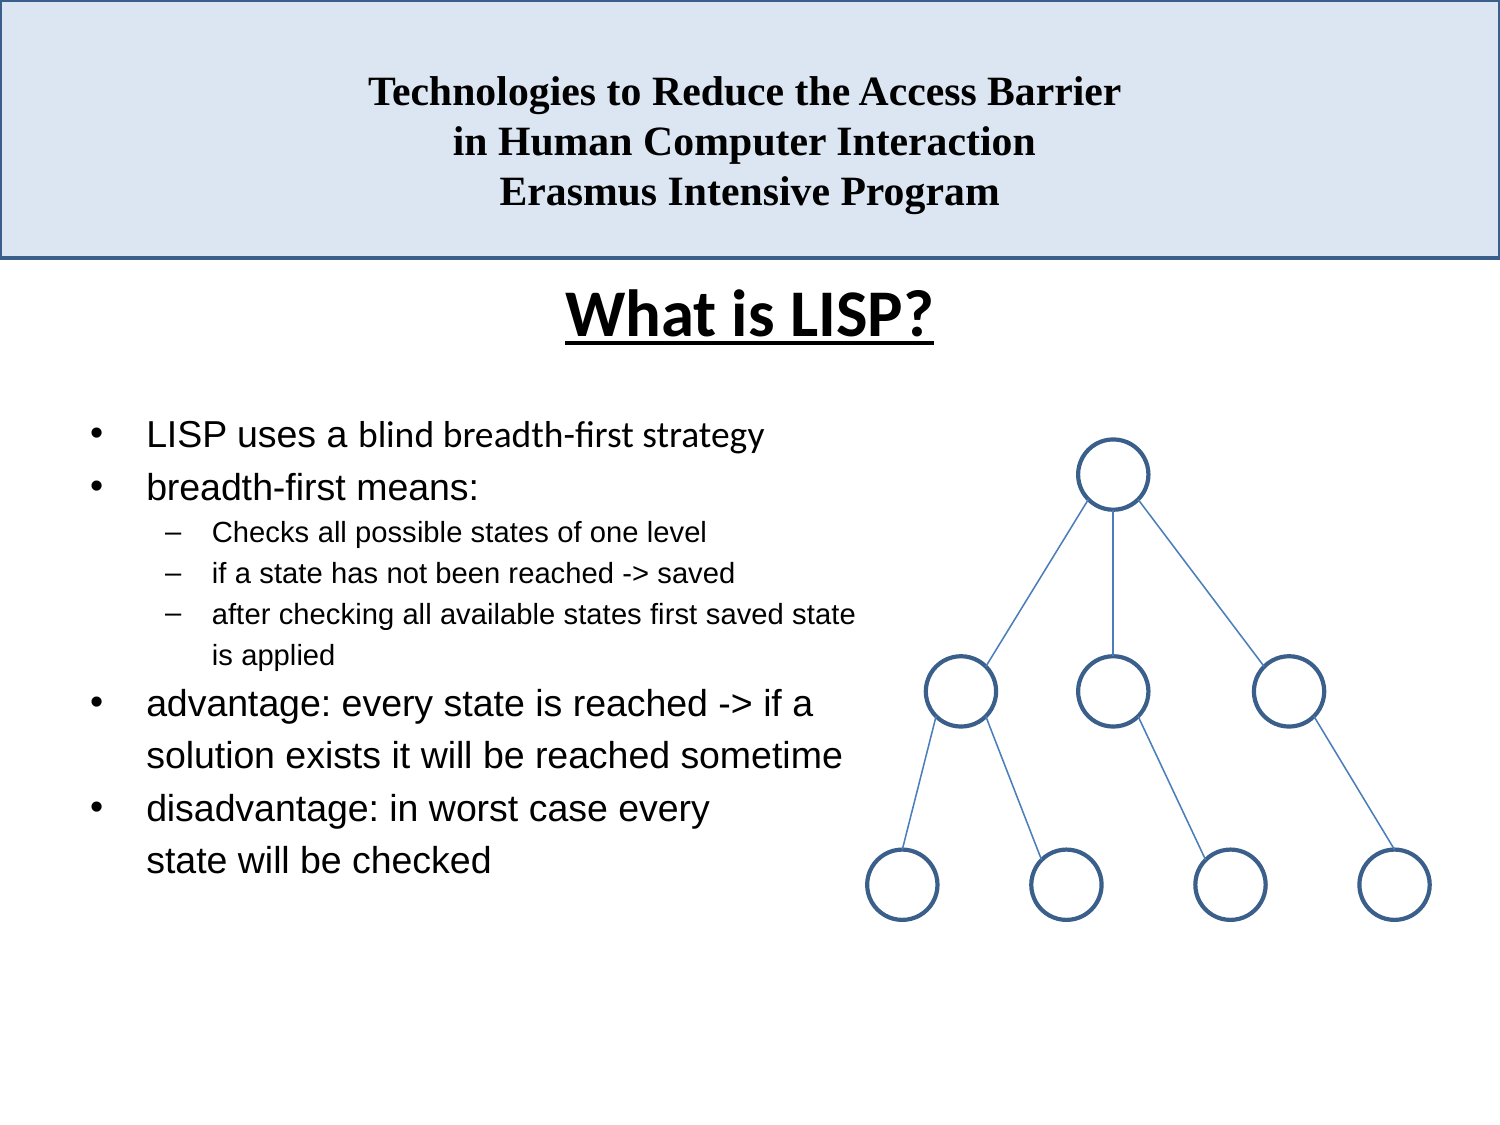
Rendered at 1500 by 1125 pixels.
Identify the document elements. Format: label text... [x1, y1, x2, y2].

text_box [1287, 742, 1422, 824]
title Technologies to Reduce the Access Barrier in Human Computer Interaction Erasmus Intensive Program [75, 45, 1425, 233]
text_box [1117, 519, 1285, 647]
text_box [1357, 847, 1432, 922]
text_box [923, 654, 999, 729]
list What is LISP? LISP uses a blind breadth-first strategy breadth-first means: Checks all possible states of one level if a state has not been reached -> saved after checking all available states first saved state is applied advantage: every state is reached -> if a solution exists it will be reached sometime disadvantage: in worst case every state will be checked [75, 262, 1425, 1005]
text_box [852, 765, 936, 800]
text_box [1029, 847, 1104, 922]
text_box [1076, 654, 1151, 729]
text_box [865, 847, 940, 922]
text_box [953, 531, 1112, 635]
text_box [1099, 754, 1244, 822]
text_box [1251, 654, 1327, 729]
text_box [0, 0, 1500, 260]
text_box [1076, 437, 1151, 512]
text_box [1193, 847, 1268, 922]
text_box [941, 759, 1086, 817]
